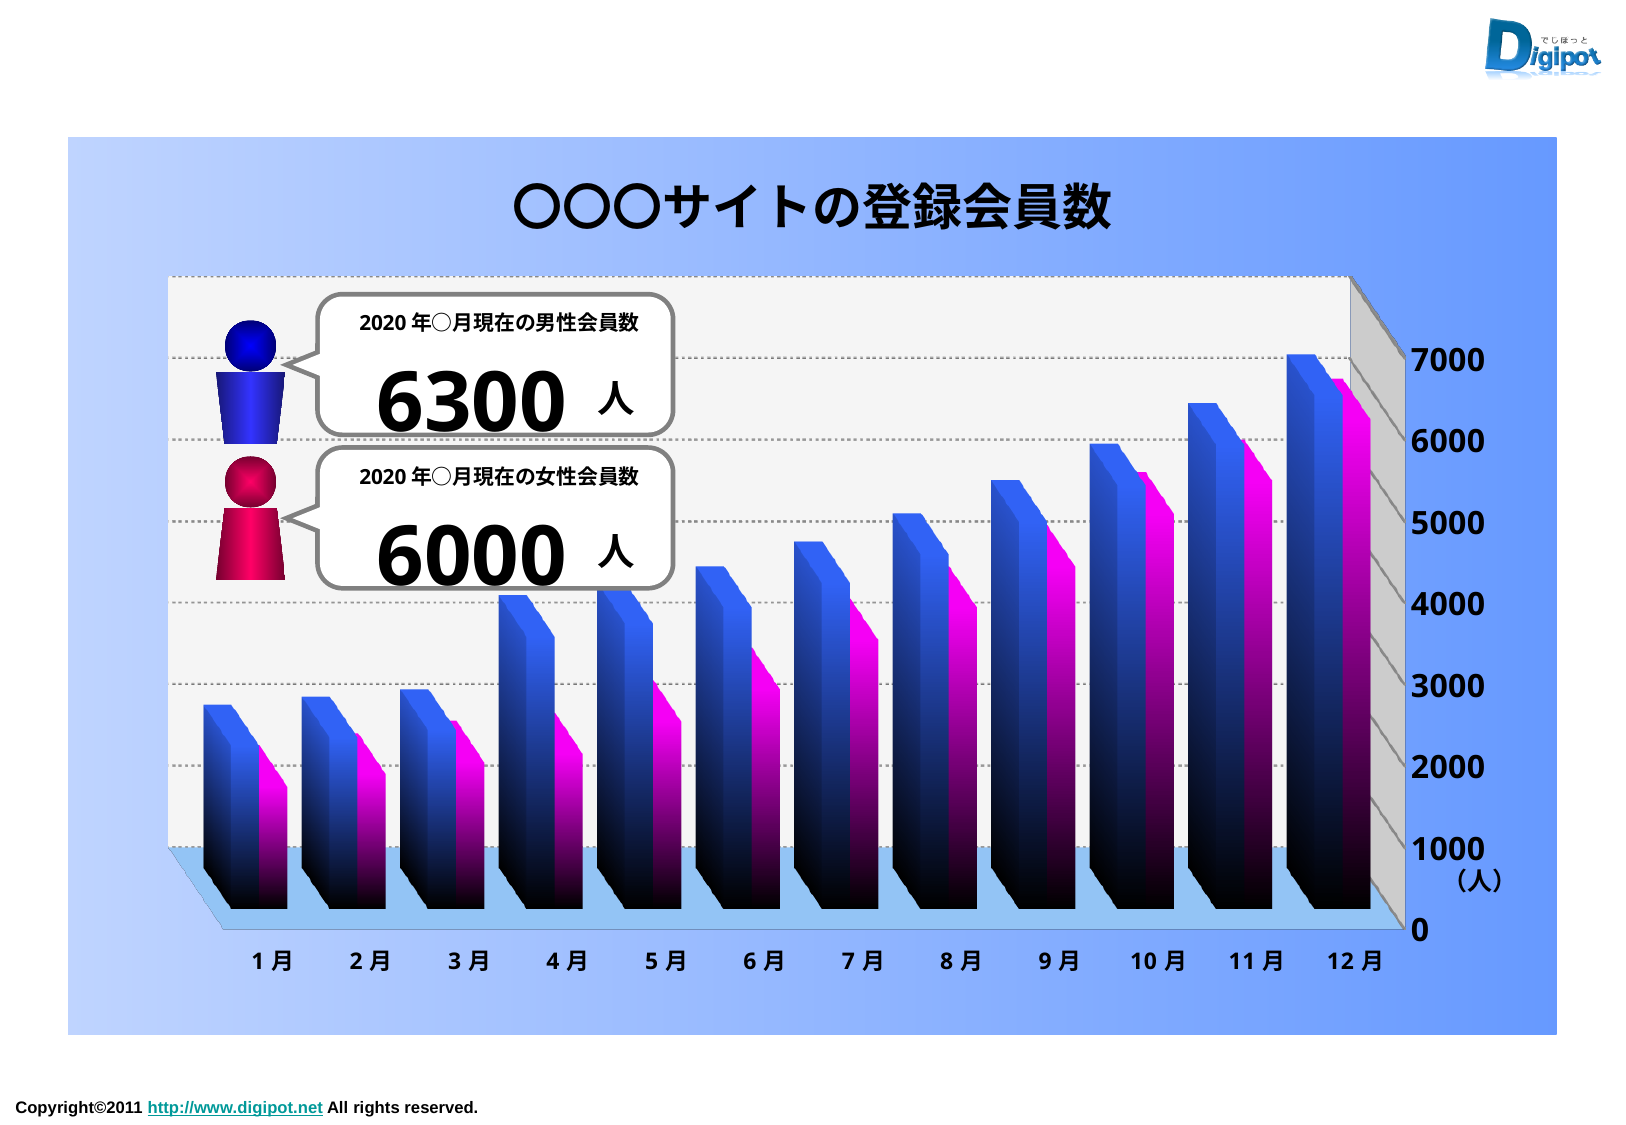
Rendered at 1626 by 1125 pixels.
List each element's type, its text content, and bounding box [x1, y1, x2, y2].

text_box [68, 137, 1557, 1035]
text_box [292, 296, 671, 433]
chart [135, 240, 1566, 1020]
picture [1485, 18, 1602, 82]
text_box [215, 456, 286, 581]
text_box 〇〇〇サイトの登録会員数 [85, 168, 1539, 244]
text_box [292, 449, 671, 586]
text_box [215, 320, 286, 445]
